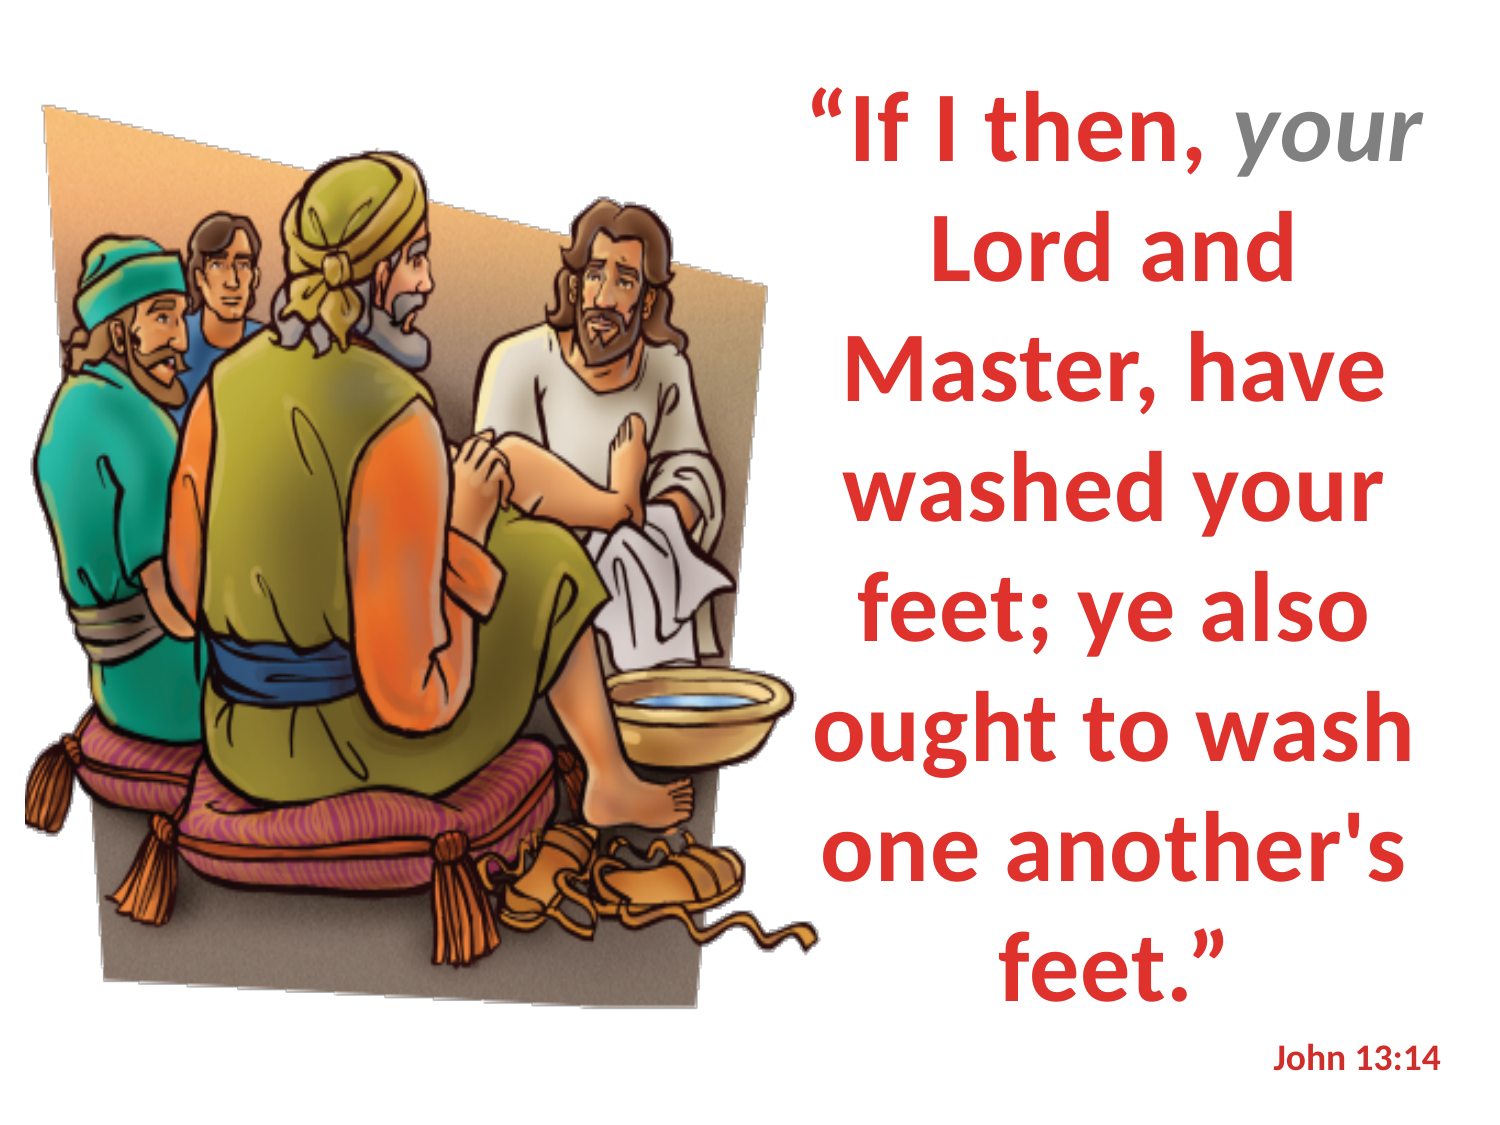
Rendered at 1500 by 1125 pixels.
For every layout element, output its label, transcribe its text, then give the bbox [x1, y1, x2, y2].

text_box “If I then, your Lord and Master, have washed your feet; ye also ought to wash one another's feet.” [772, 54, 1458, 1029]
picture [25, 101, 858, 1028]
text_box John 13:14 [1258, 1025, 1456, 1086]
